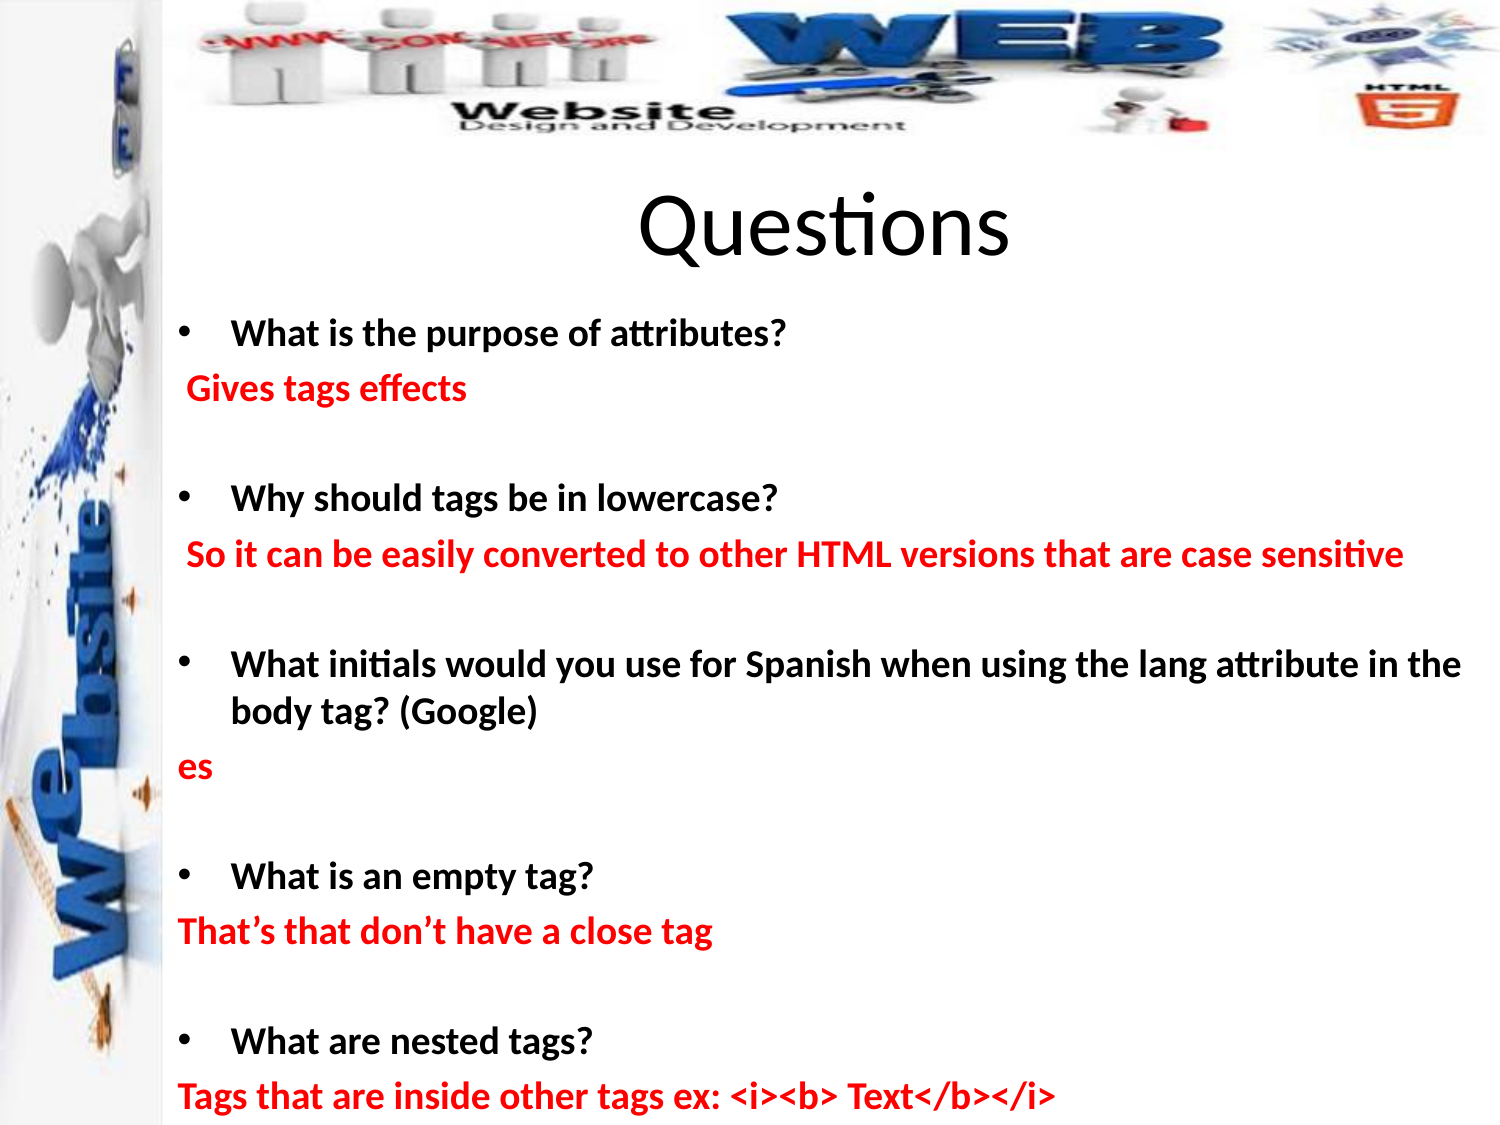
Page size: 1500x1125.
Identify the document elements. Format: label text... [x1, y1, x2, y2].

title Questions [150, 125, 1500, 313]
list What is the purpose of attributes? Gives tags effects Why should tags be in lowercase? So it can be easily converted to other HTML versions that are case sensitive What initials would you use for Spanish when using the lang attribute in the body tag? (Google) es What is an empty tag? That’s that don’t have a close tag What are nested tags? Tags that are inside other tags ex: <i><b> Text</b></i> [162, 299, 1500, 1125]
picture [0, 0, 1500, 1125]
